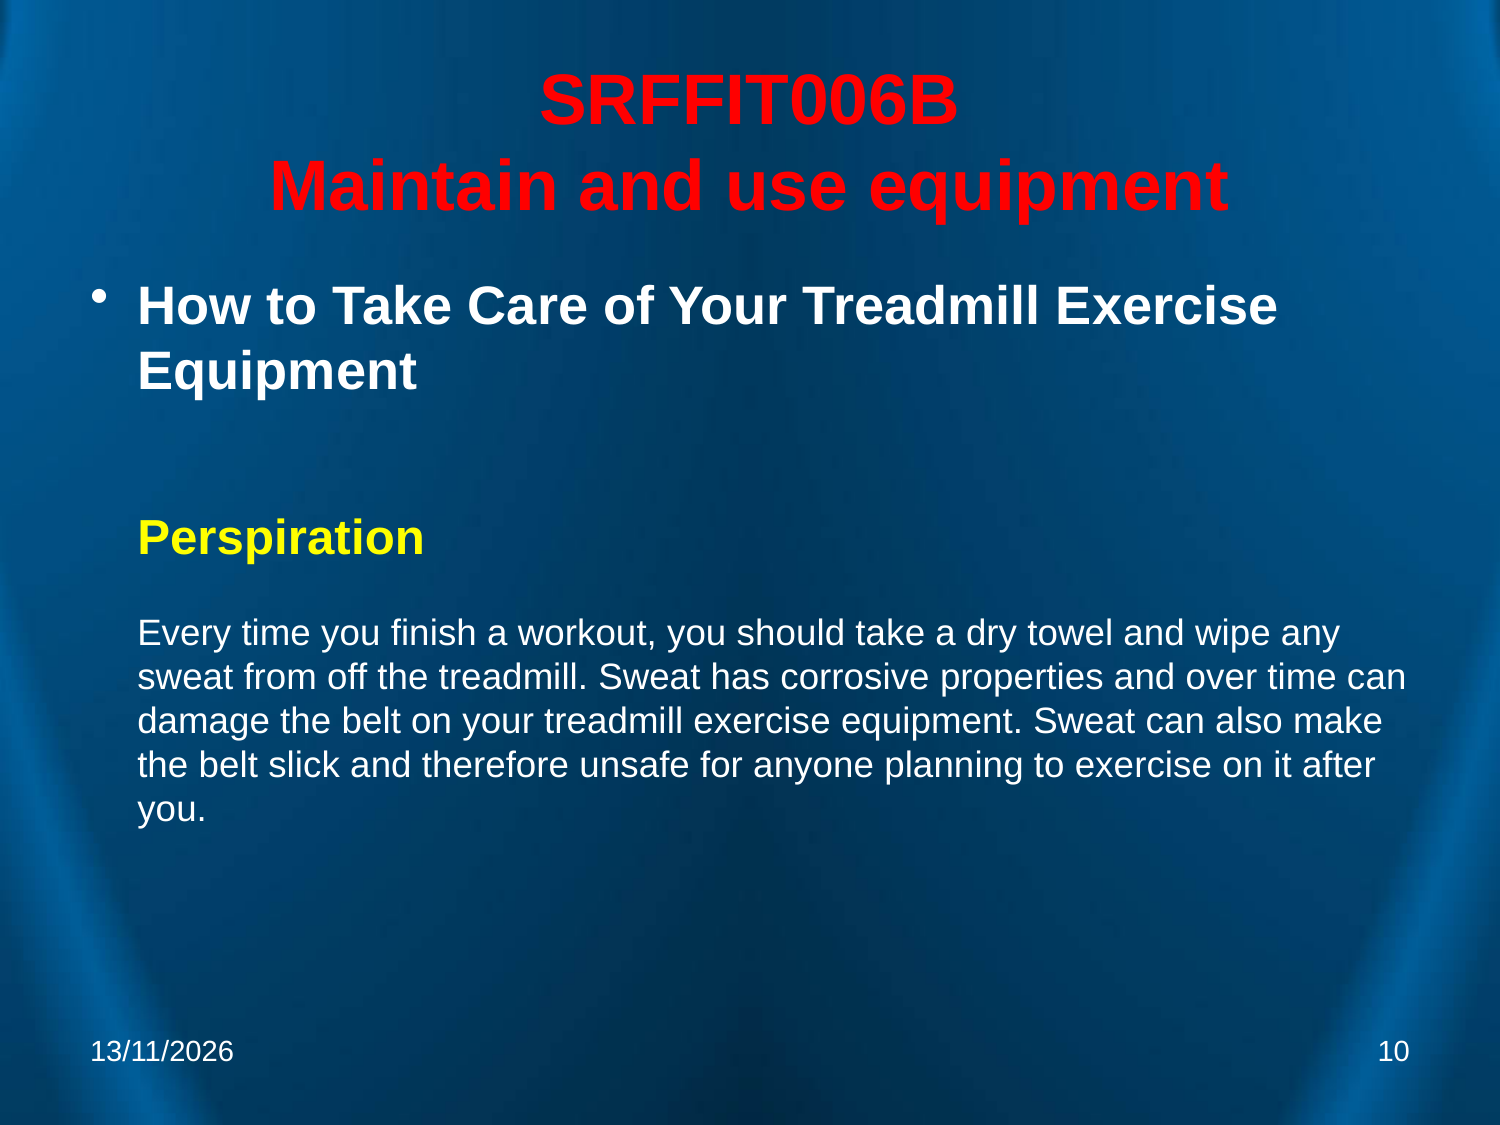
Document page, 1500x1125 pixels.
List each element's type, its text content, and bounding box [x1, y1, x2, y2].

title SRFFIT006B Maintain and use equipment [74, 44, 1426, 233]
slide_number 10 [1074, 1024, 1426, 1103]
list How to Take Care of Your Treadmill Exercise Equipment Perspiration Every time you finish a workout, you should take a dry towel and wipe any sweat from off the treadmill. Sweat has corrosive properties and over time can damage the belt on your treadmill exercise equipment. Sweat can also make the belt slick and therefore unsafe for anyone planning to exercise on it after you. [74, 262, 1426, 1006]
picture [0, 0, 1500, 1125]
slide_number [74, 1024, 426, 1103]
